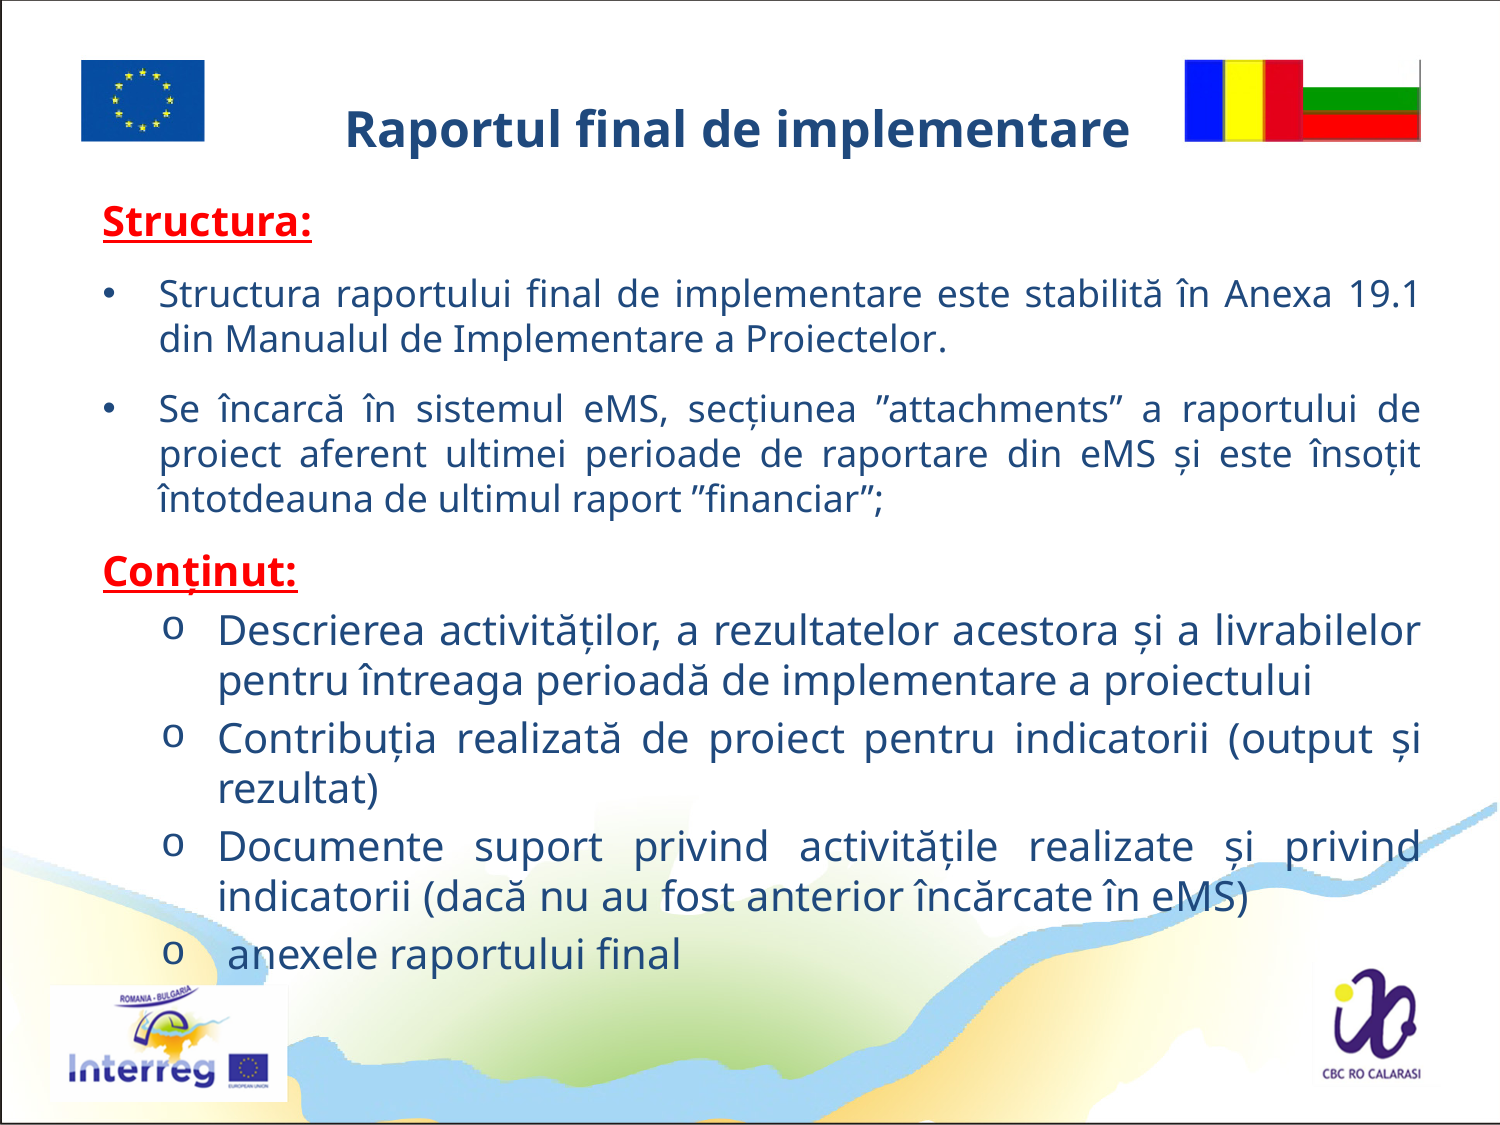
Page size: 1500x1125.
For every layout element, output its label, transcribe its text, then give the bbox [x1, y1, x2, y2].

list Structura: Structura raportului final de implementare este stabilită în Anexa 19.1 din Manualul de Implementare a Proiectelor. Se încarcă în sistemul eMS, secțiunea ”attachments” a raportului de proiect aferent ultimei perioade de raportare din eMS și este însoțit întotdeauna de ultimul raport ”financiar”; Conținut: Descrierea activităților, a rezultatelor acestora și a livrabilelor pentru întreaga perioadă de implementare a proiectului Contribuția realizată de proiect pentru indicatorii (output și rezultat) Documente suport privind activitățile realizate și privind indicatorii (dacă nu au fost anterior încărcate în eMS) anexele raportului final [87, 187, 1438, 960]
picture [0, 0, 1500, 1125]
title Raportul final de implementare [62, 3, 1413, 192]
